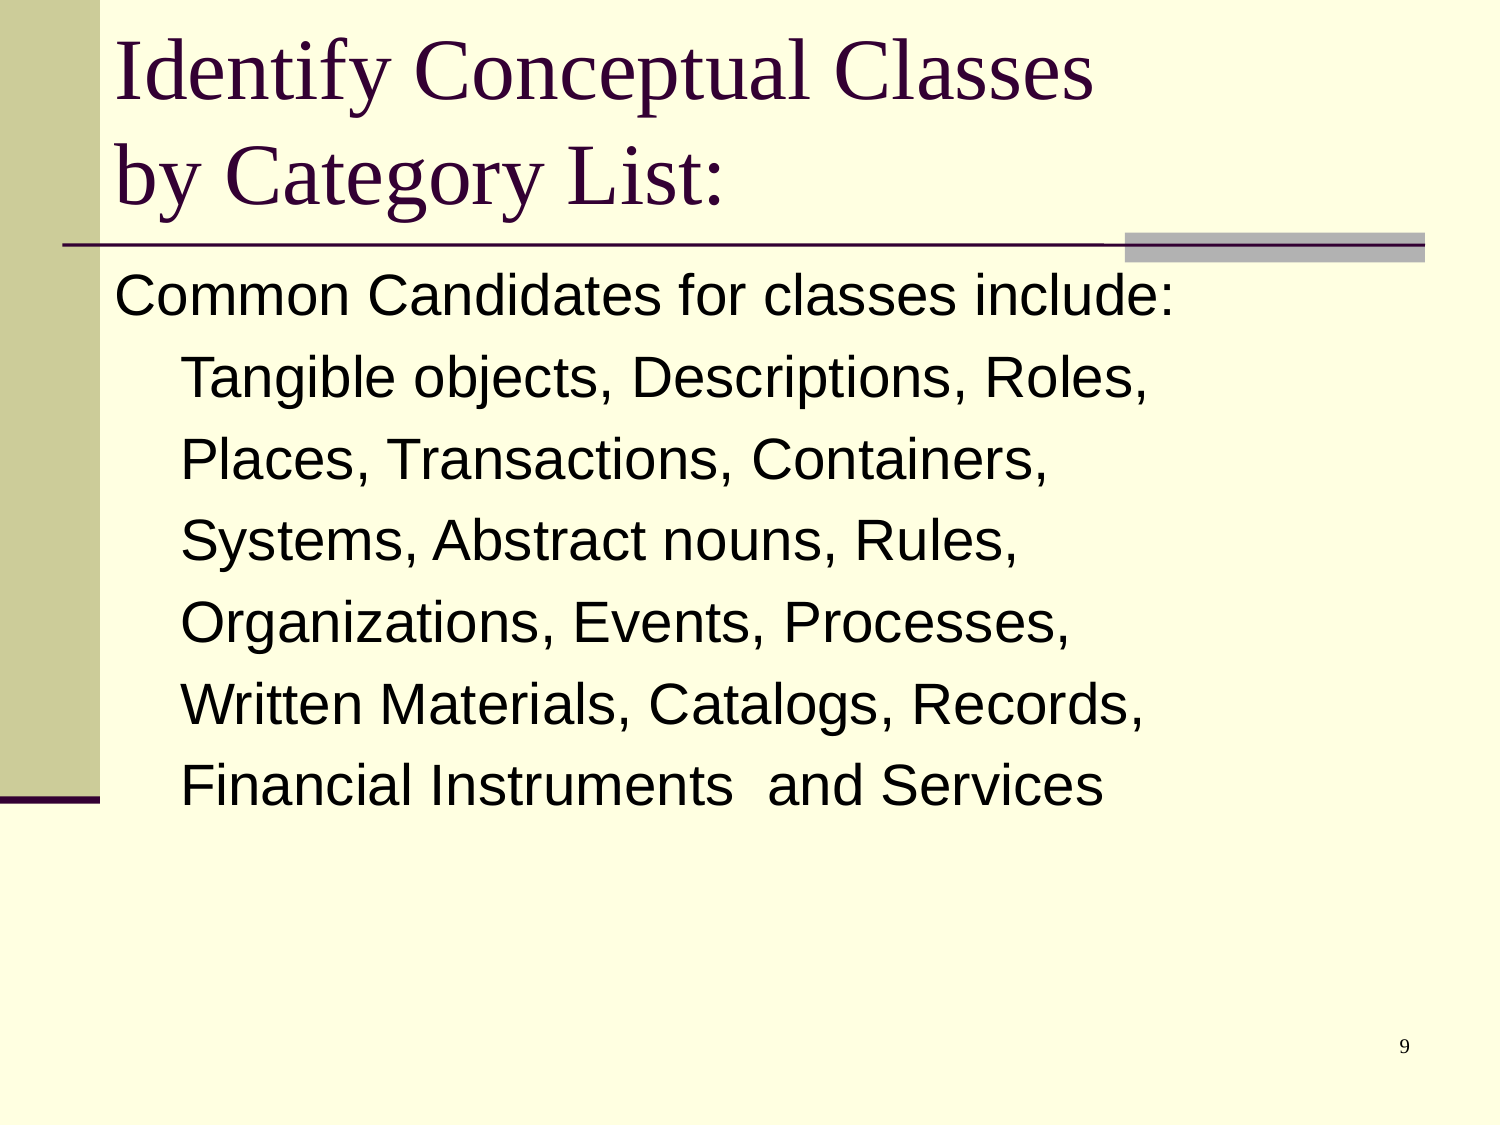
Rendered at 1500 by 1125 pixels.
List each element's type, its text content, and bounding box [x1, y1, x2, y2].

list Common Candidates for classes include: Tangible objects, Descriptions, Roles, Places, Transactions, Containers, Systems, Abstract nouns, Rules, Organizations, Events, Processes, Written Materials, Catalogs, Records, Financial Instruments and Services [99, 249, 1447, 976]
slide_number 9 [1112, 1024, 1426, 1101]
title Identify Conceptual Classes by Category List: [99, 0, 1299, 236]
